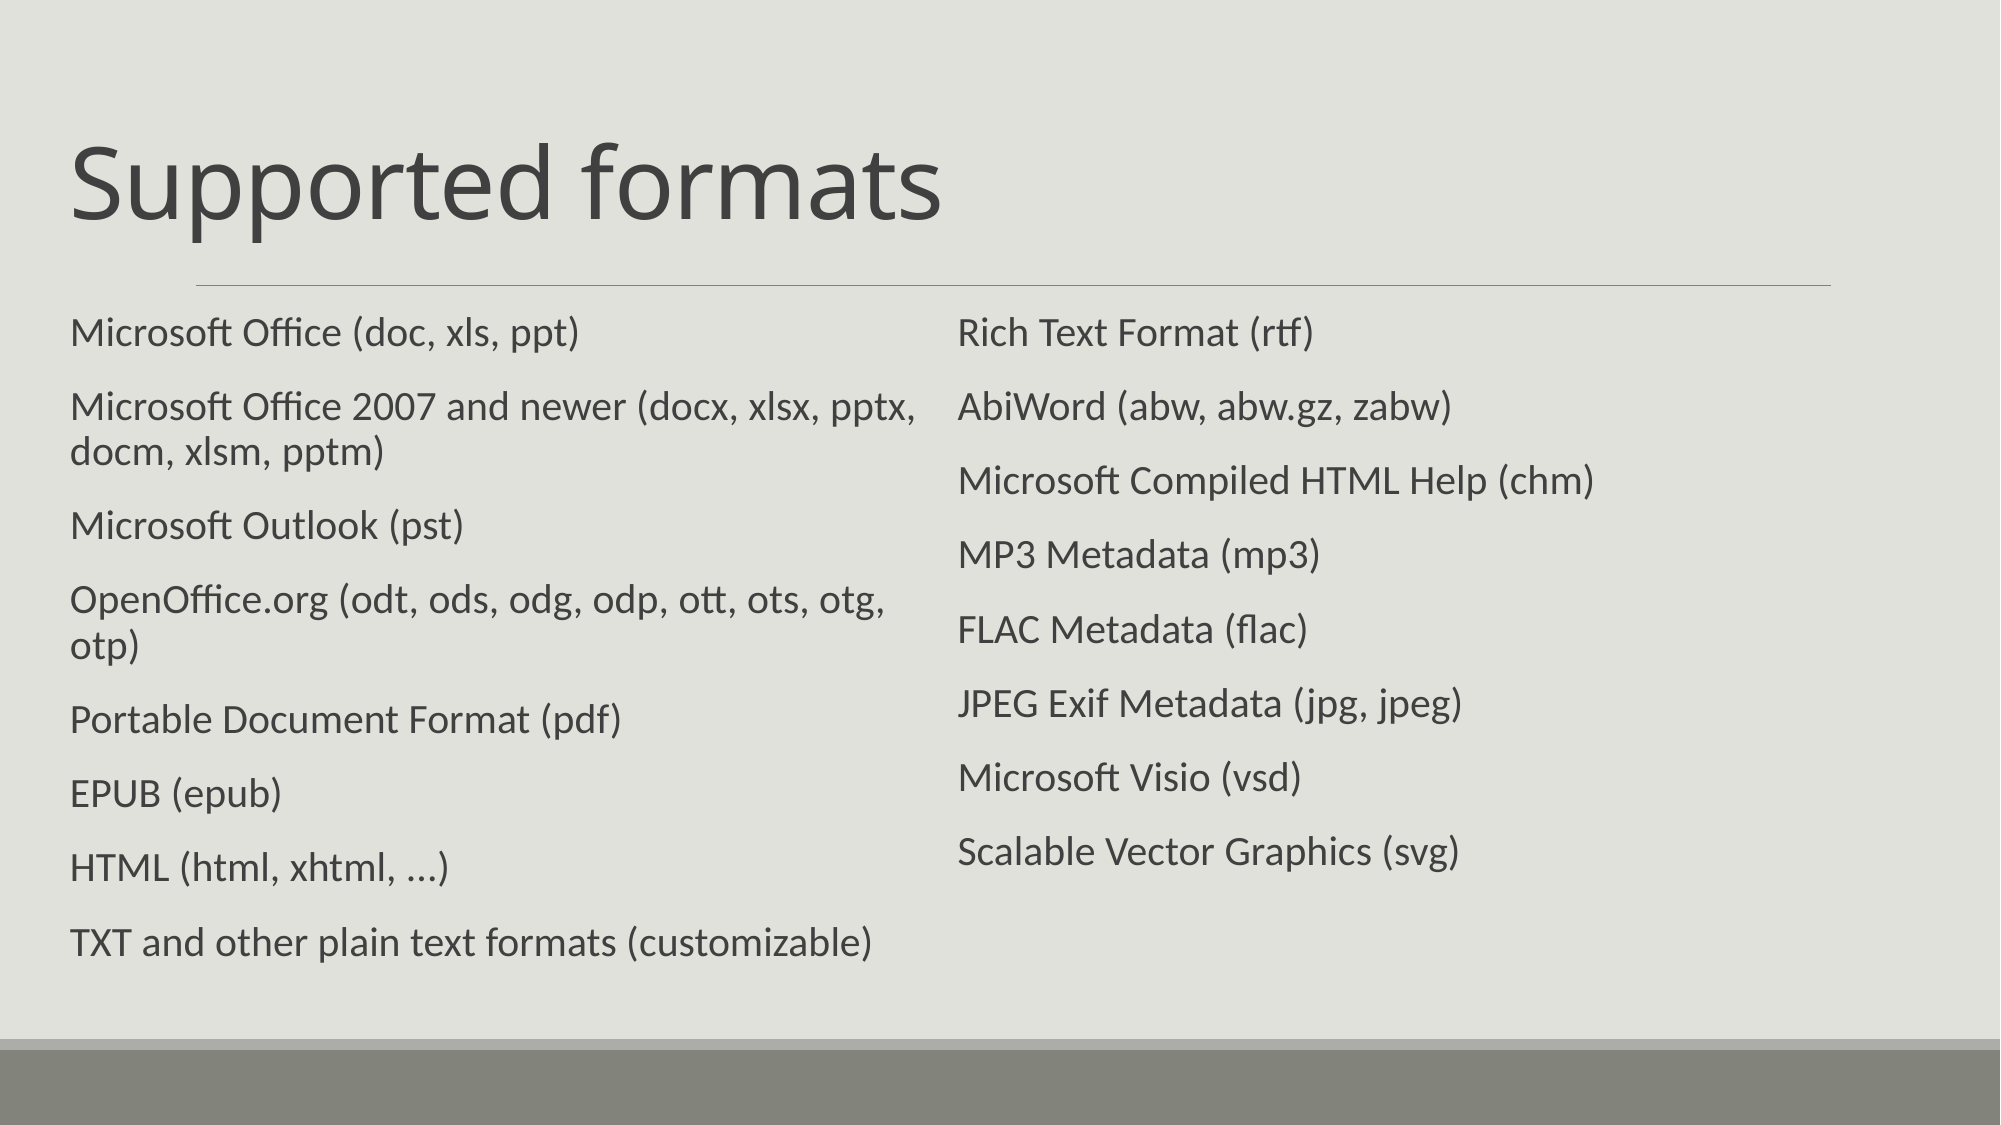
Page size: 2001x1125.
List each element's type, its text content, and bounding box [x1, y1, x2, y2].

title Supported formats [55, 9, 1705, 248]
list Microsoft Office (doc, xls, ppt) Microsoft Office 2007 and newer (docx, xlsx, pptx, docm, xlsm, pptm) Microsoft Outlook (pst) OpenOffice.org (odt, ods, odg, odp, ott, ots, otg, otp) Portable Document Format (pdf) EPUB (epub) HTML (html, xhtml, ...) TXT and other plain text formats (customizable) Rich Text Format (rtf) AbiWord (abw, abw.gz, zabw) Microsoft Compiled HTML Help (chm) MP3 Metadata (mp3) FLAC Metadata (flac) JPEG Exif Metadata (jpg, jpeg) Microsoft Visio (vsd) Scalable Vector Graphics (svg) [55, 302, 1830, 1031]
